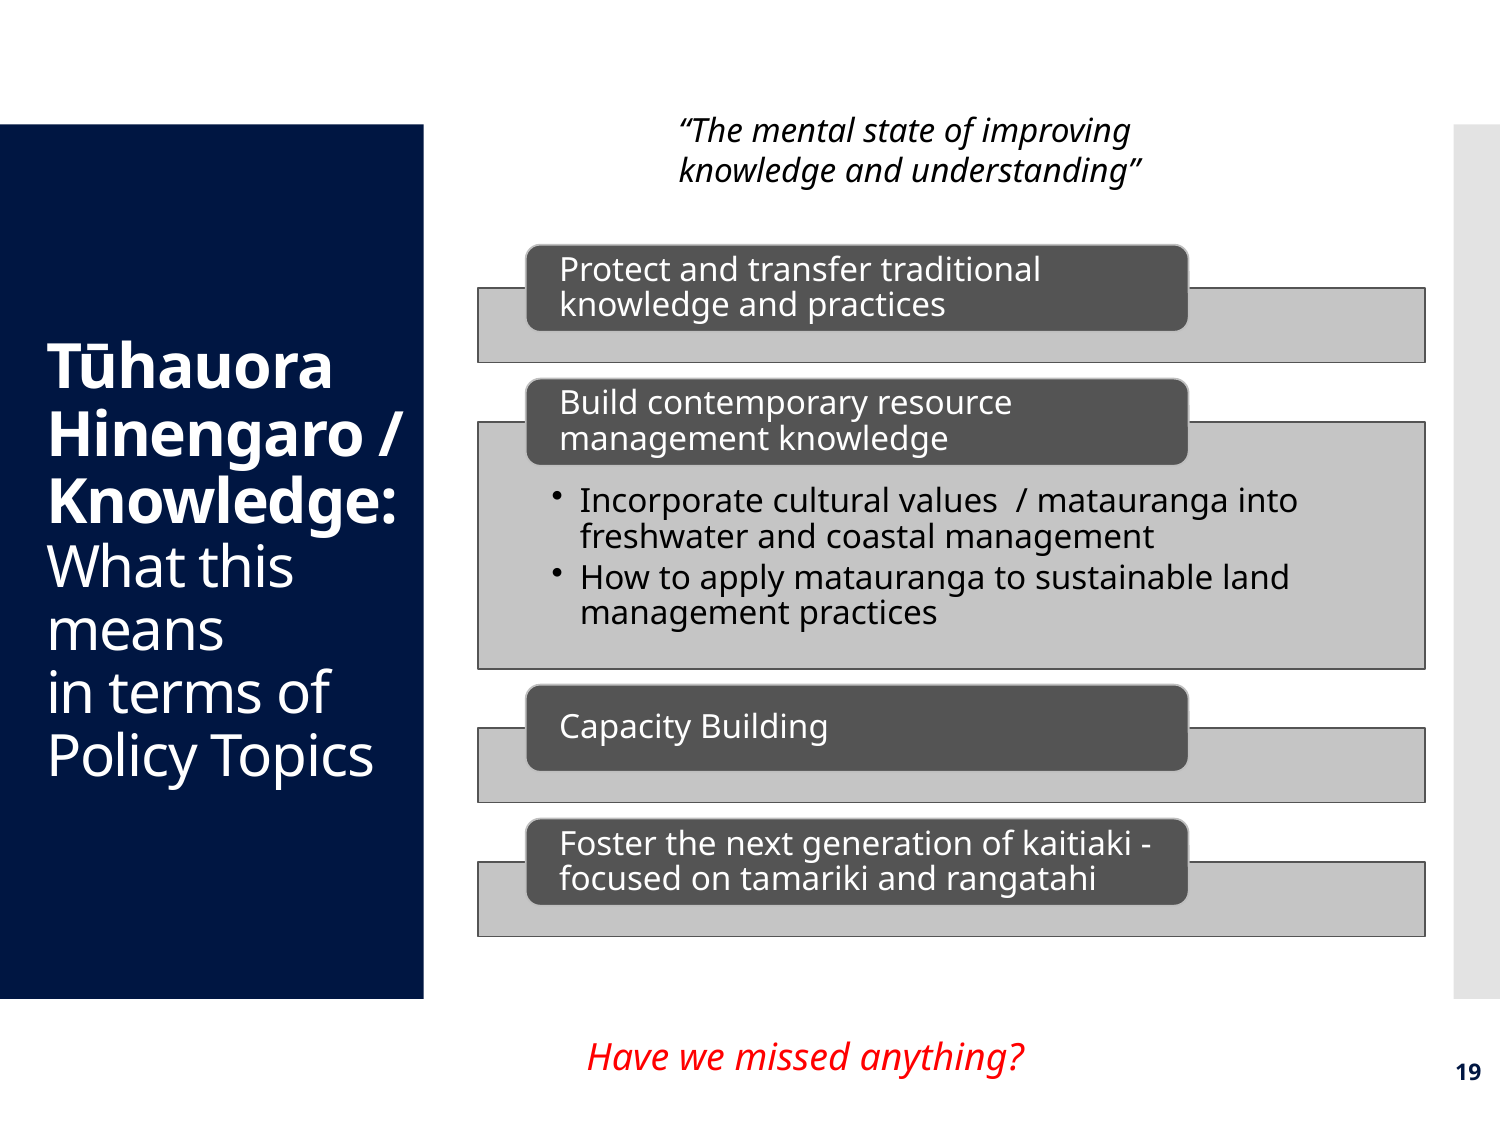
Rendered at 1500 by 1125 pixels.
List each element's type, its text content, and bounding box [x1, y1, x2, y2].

text_box “The mental state of improving knowledge and understanding” [596, 101, 1223, 197]
slide_number 19 [1308, 1042, 1497, 1103]
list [477, 241, 1426, 940]
text_box Have we missed anything? [185, 1025, 1426, 1086]
title Tūhauora Hinengaro / Knowledge: What this means in terms of Policy Topics [31, 184, 420, 940]
